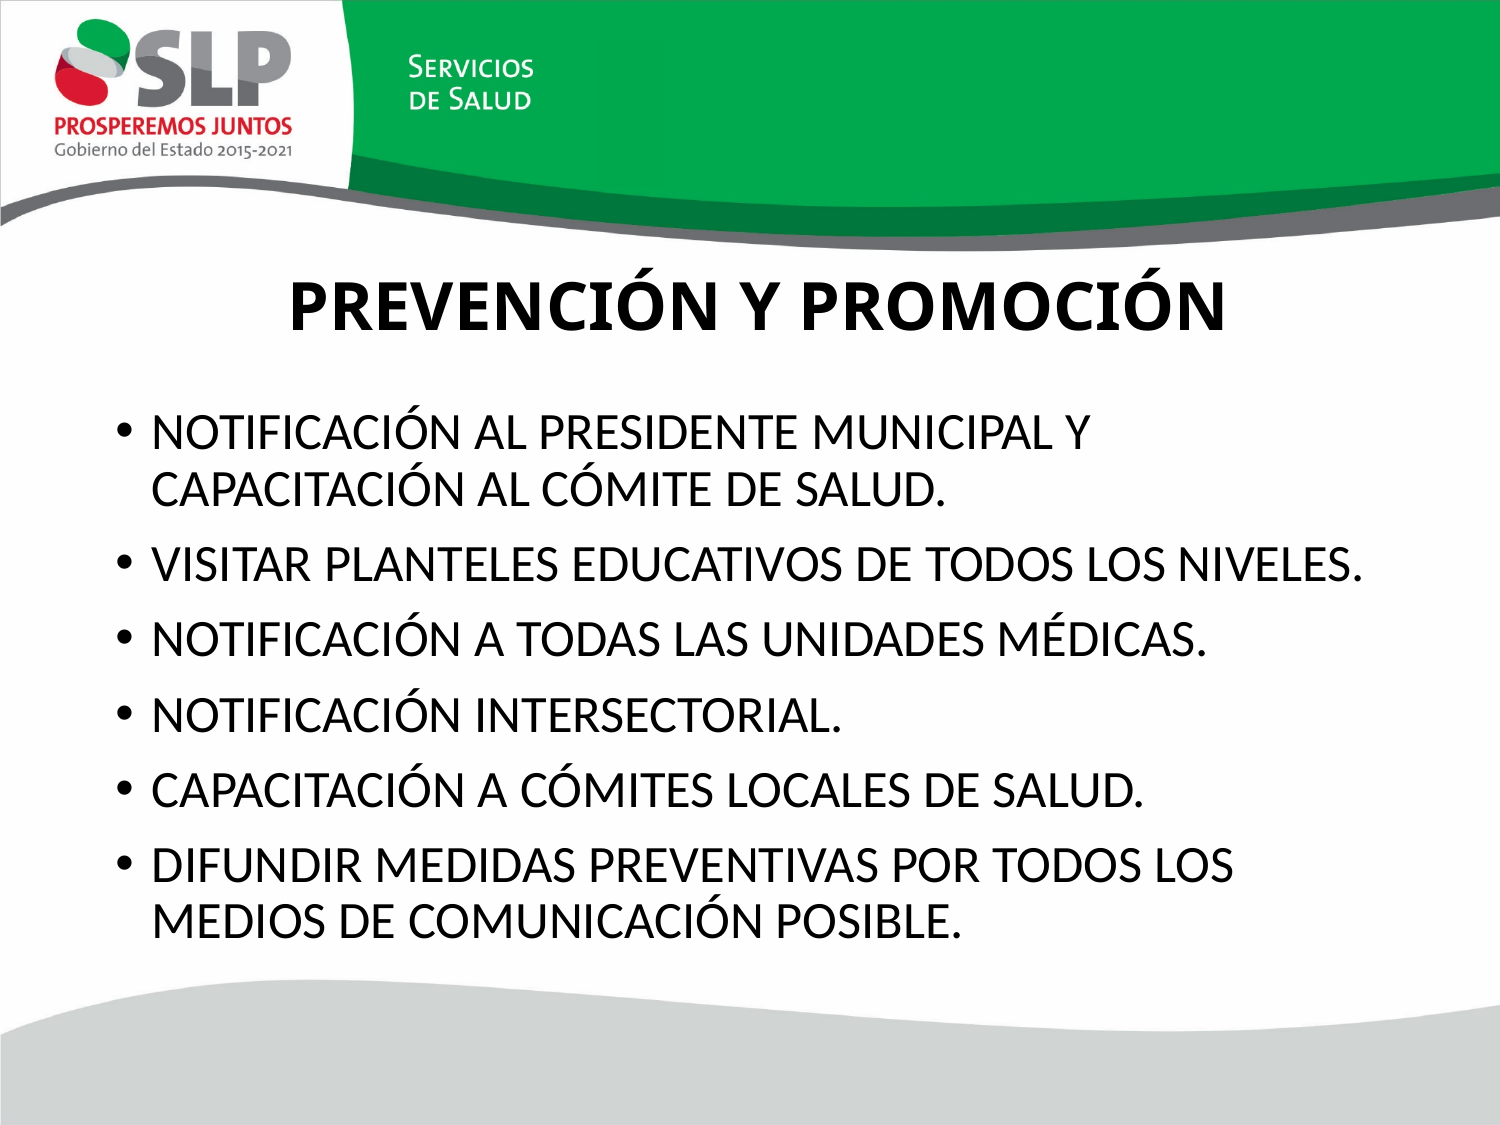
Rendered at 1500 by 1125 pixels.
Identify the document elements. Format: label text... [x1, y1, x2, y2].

title PREVENCIÓN Y PROMOCIÓN [112, 243, 1406, 374]
picture [0, 0, 1500, 1125]
list NOTIFICACIÓN AL PRESIDENTE MUNICIPAL Y CAPACITACIÓN AL CÓMITE DE SALUD. VISITAR PLANTELES EDUCATIVOS DE TODOS LOS NIVELES. NOTIFICACIÓN A TODAS LAS UNIDADES MÉDICAS. NOTIFICACIÓN INTERSECTORIAL. CAPACITACIÓN A CÓMITES LOCALES DE SALUD. DIFUNDIR MEDIDAS PREVENTIVAS POR TODOS LOS MEDIOS DE COMUNICACIÓN POSIBLE. [100, 397, 1395, 1000]
